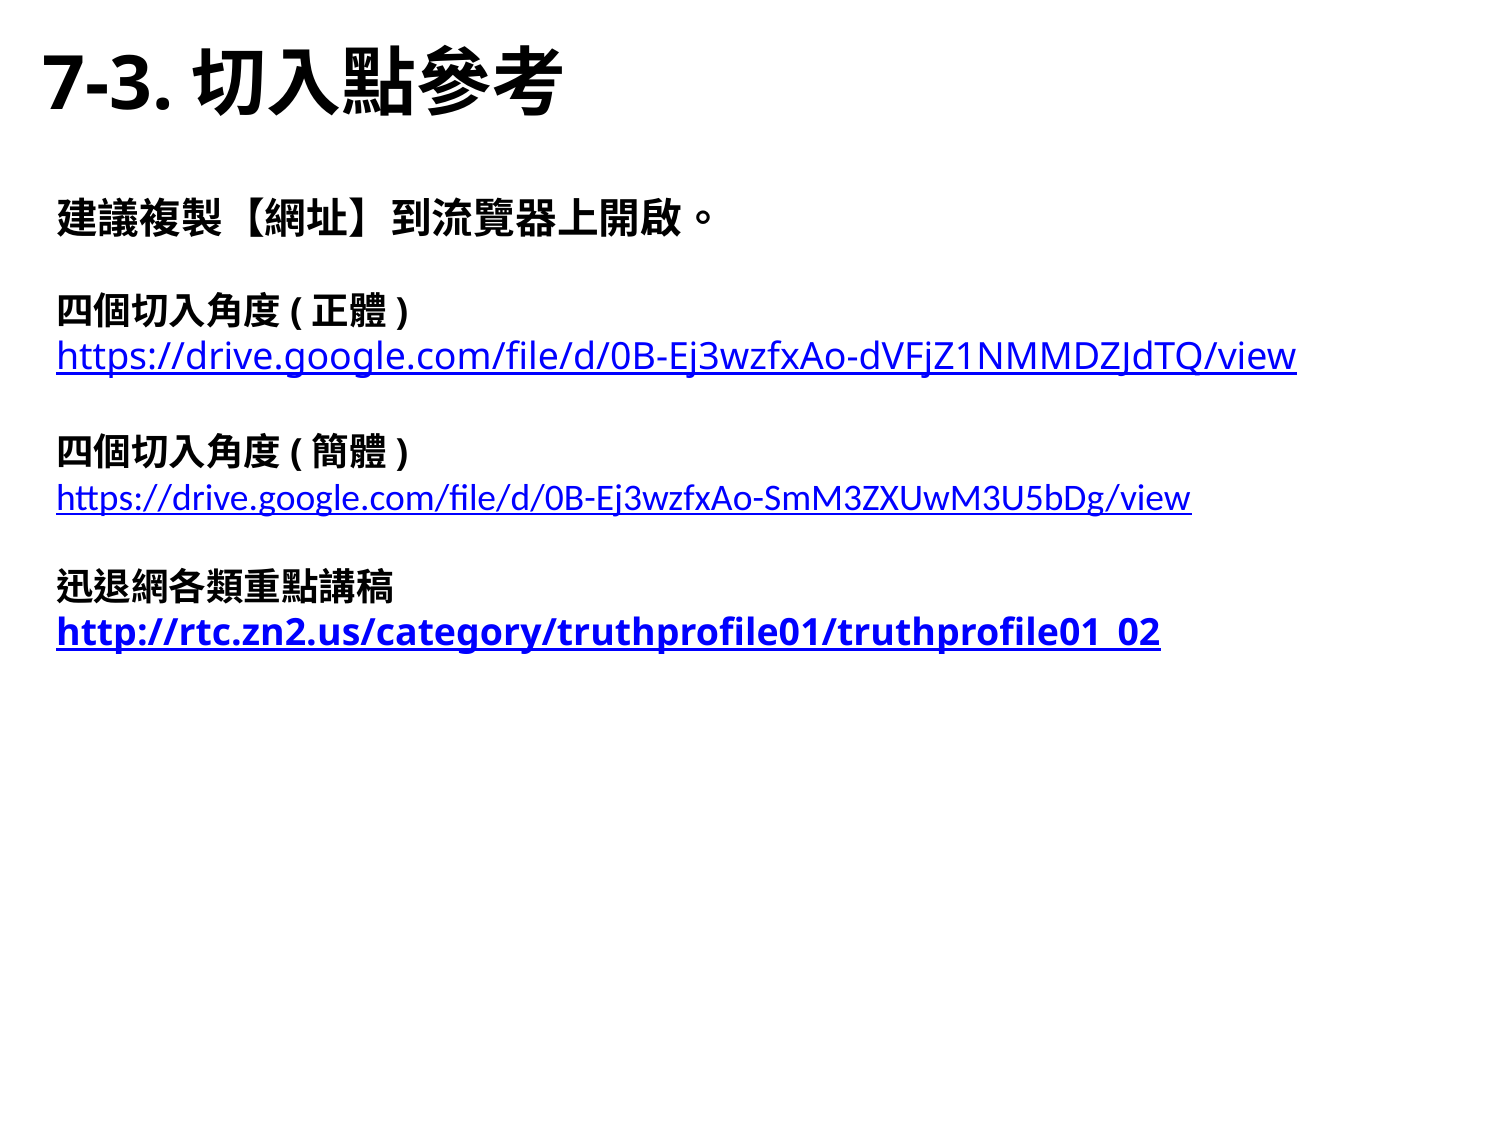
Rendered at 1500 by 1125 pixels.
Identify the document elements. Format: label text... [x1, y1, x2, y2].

text_box 建議複製【網址】到流覽器上開啟。 四個切入角度(正體) https://drive.google.com/file/d/0B-Ej3wzfxAo-dVFjZ1NMMDZJdTQ/view 四個切入角度(簡體) https://drive.google.com/file/d/0B-Ej3wzfxAo-SmM3ZXUwM3U5bDg/view 迅退網各類重點講稿 http://rtc.zn2.us/category/truthprofile01/truthprofile01_02 [41, 184, 1377, 712]
text_box 7-3.切入點參考 [27, 27, 582, 132]
